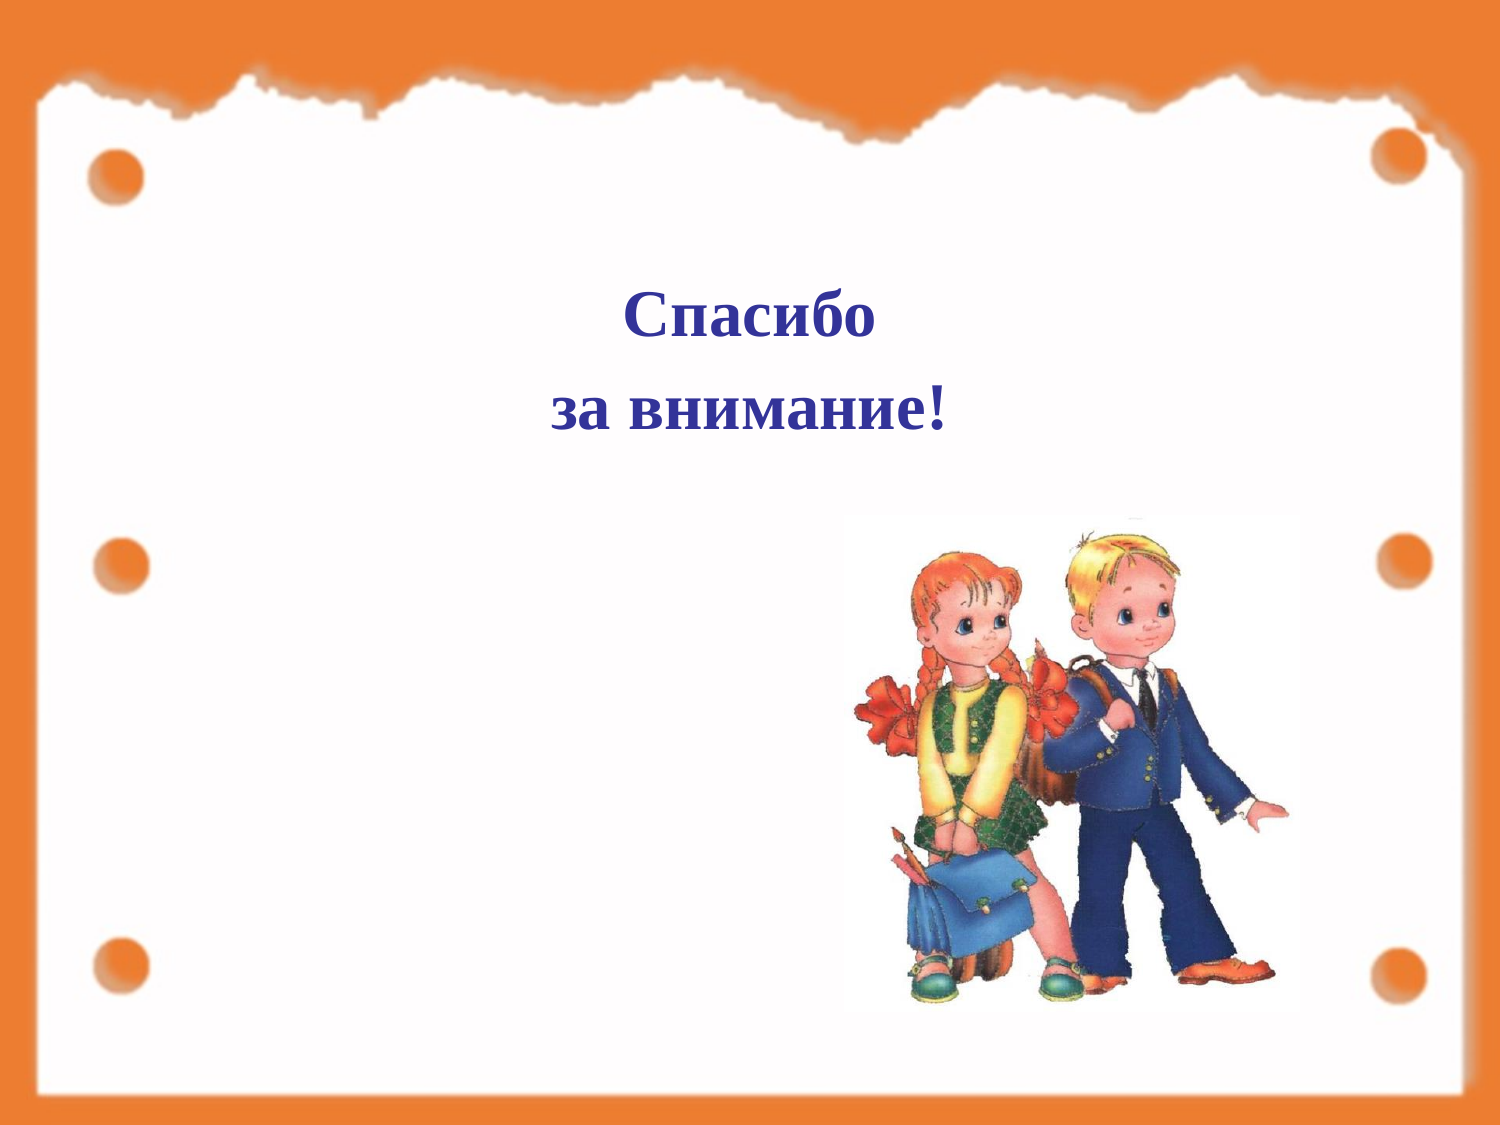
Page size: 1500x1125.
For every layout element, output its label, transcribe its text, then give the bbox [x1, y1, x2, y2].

list Спасибо за внимание! [75, 262, 1425, 1005]
picture [0, 0, 1500, 1125]
